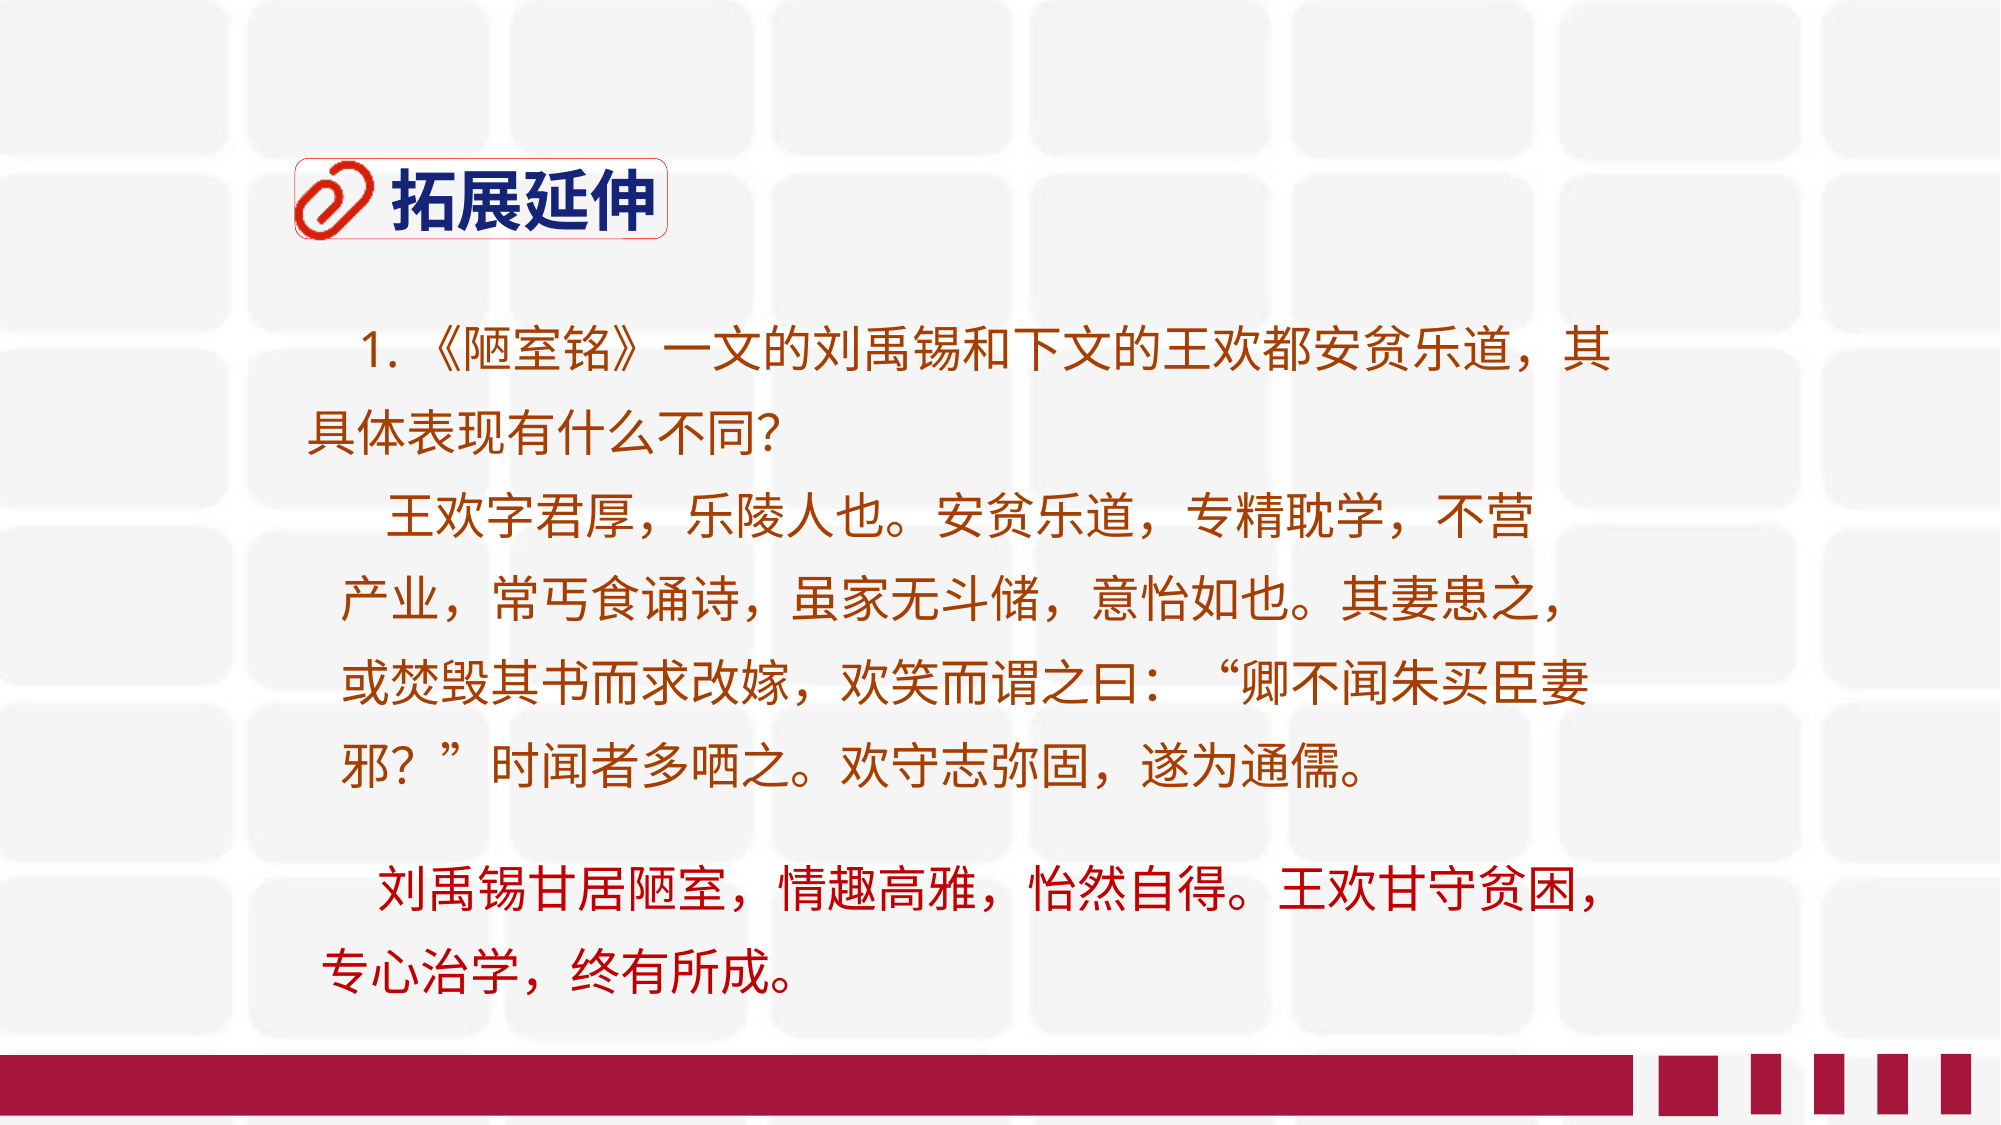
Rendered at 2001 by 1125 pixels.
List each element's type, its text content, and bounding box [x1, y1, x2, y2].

text_box 拓展延伸 [375, 151, 689, 247]
picture [0, 0, 2000, 1125]
text_box 刘禹锡甘居陋室，情趣高雅，怡然自得。王欢甘守贫困，专心治学，终有所成。 [305, 826, 1646, 1008]
list 1.《陋室铭》一文的刘禹锡和下文的王欢都安贫乐道，其具体表现有什么不同？ 王欢字君厚，乐陵人也。安贫乐道，专精耽学，不营 产业，常丐食诵诗，虽家无斗储，意怡如也。其妻患之， 或焚毁其书而求改嫁，欢笑而谓之曰：“卿不闻朱买臣妻 邪？”时闻者多哂之。欢守志弥固，遂为通儒。 [295, 288, 1663, 827]
